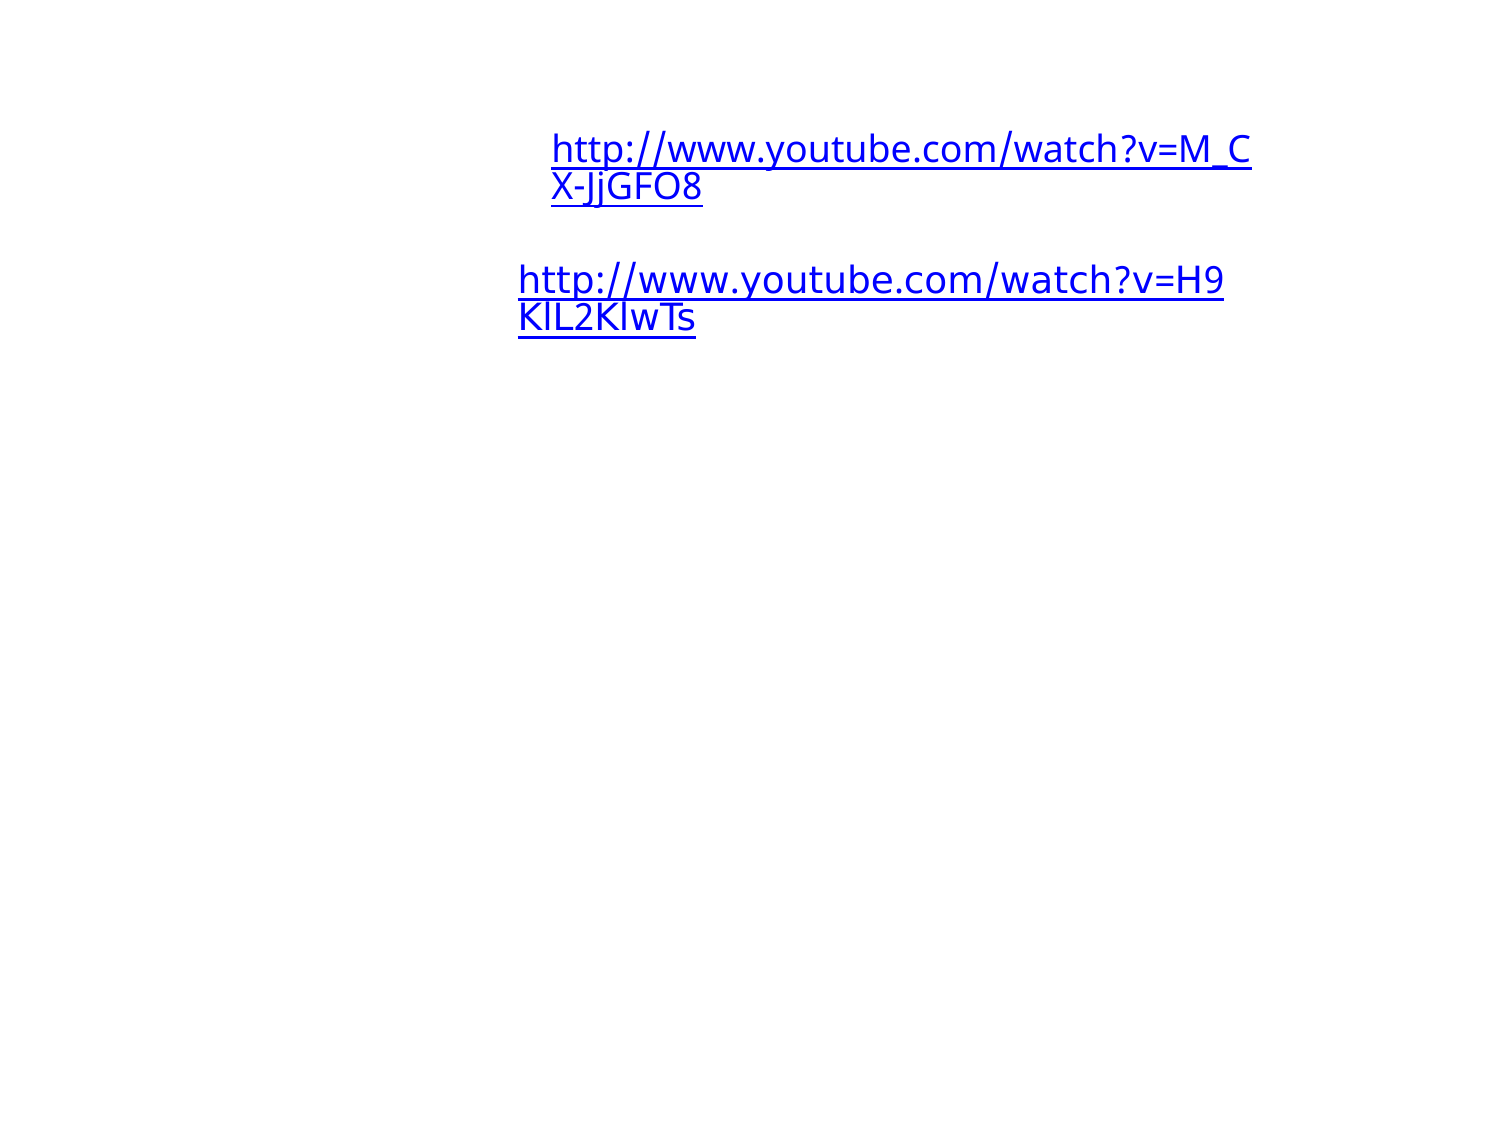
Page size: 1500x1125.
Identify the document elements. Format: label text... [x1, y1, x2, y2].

text_box http://www.youtube.com/watch?v=M_CX-JjGFO8 http://www.youtube.com/watch?v=H9KlL2KlwTs [667, 117, 1418, 365]
